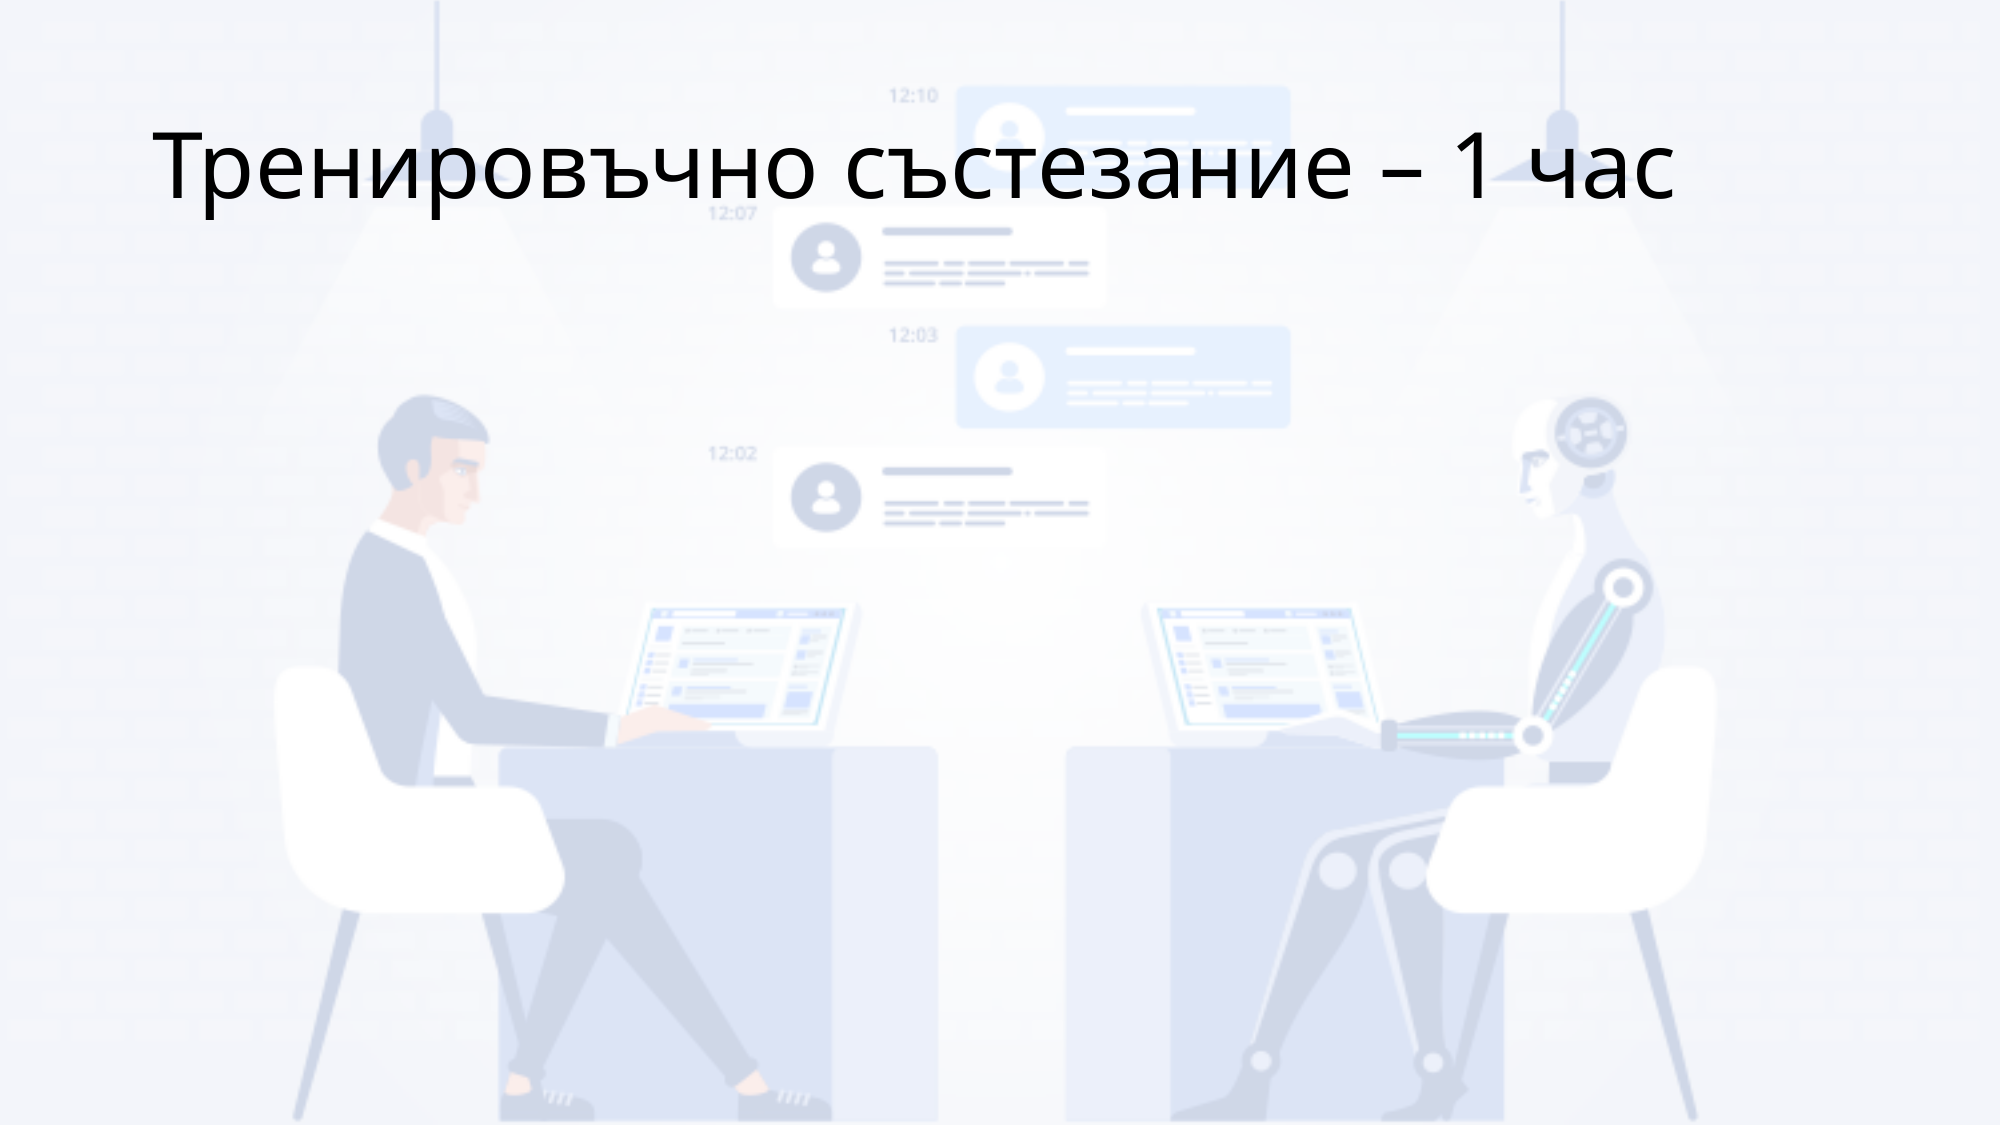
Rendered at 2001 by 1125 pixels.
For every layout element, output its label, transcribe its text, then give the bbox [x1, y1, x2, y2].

title Тренировъчно състезание – 1 час [137, 59, 1863, 278]
